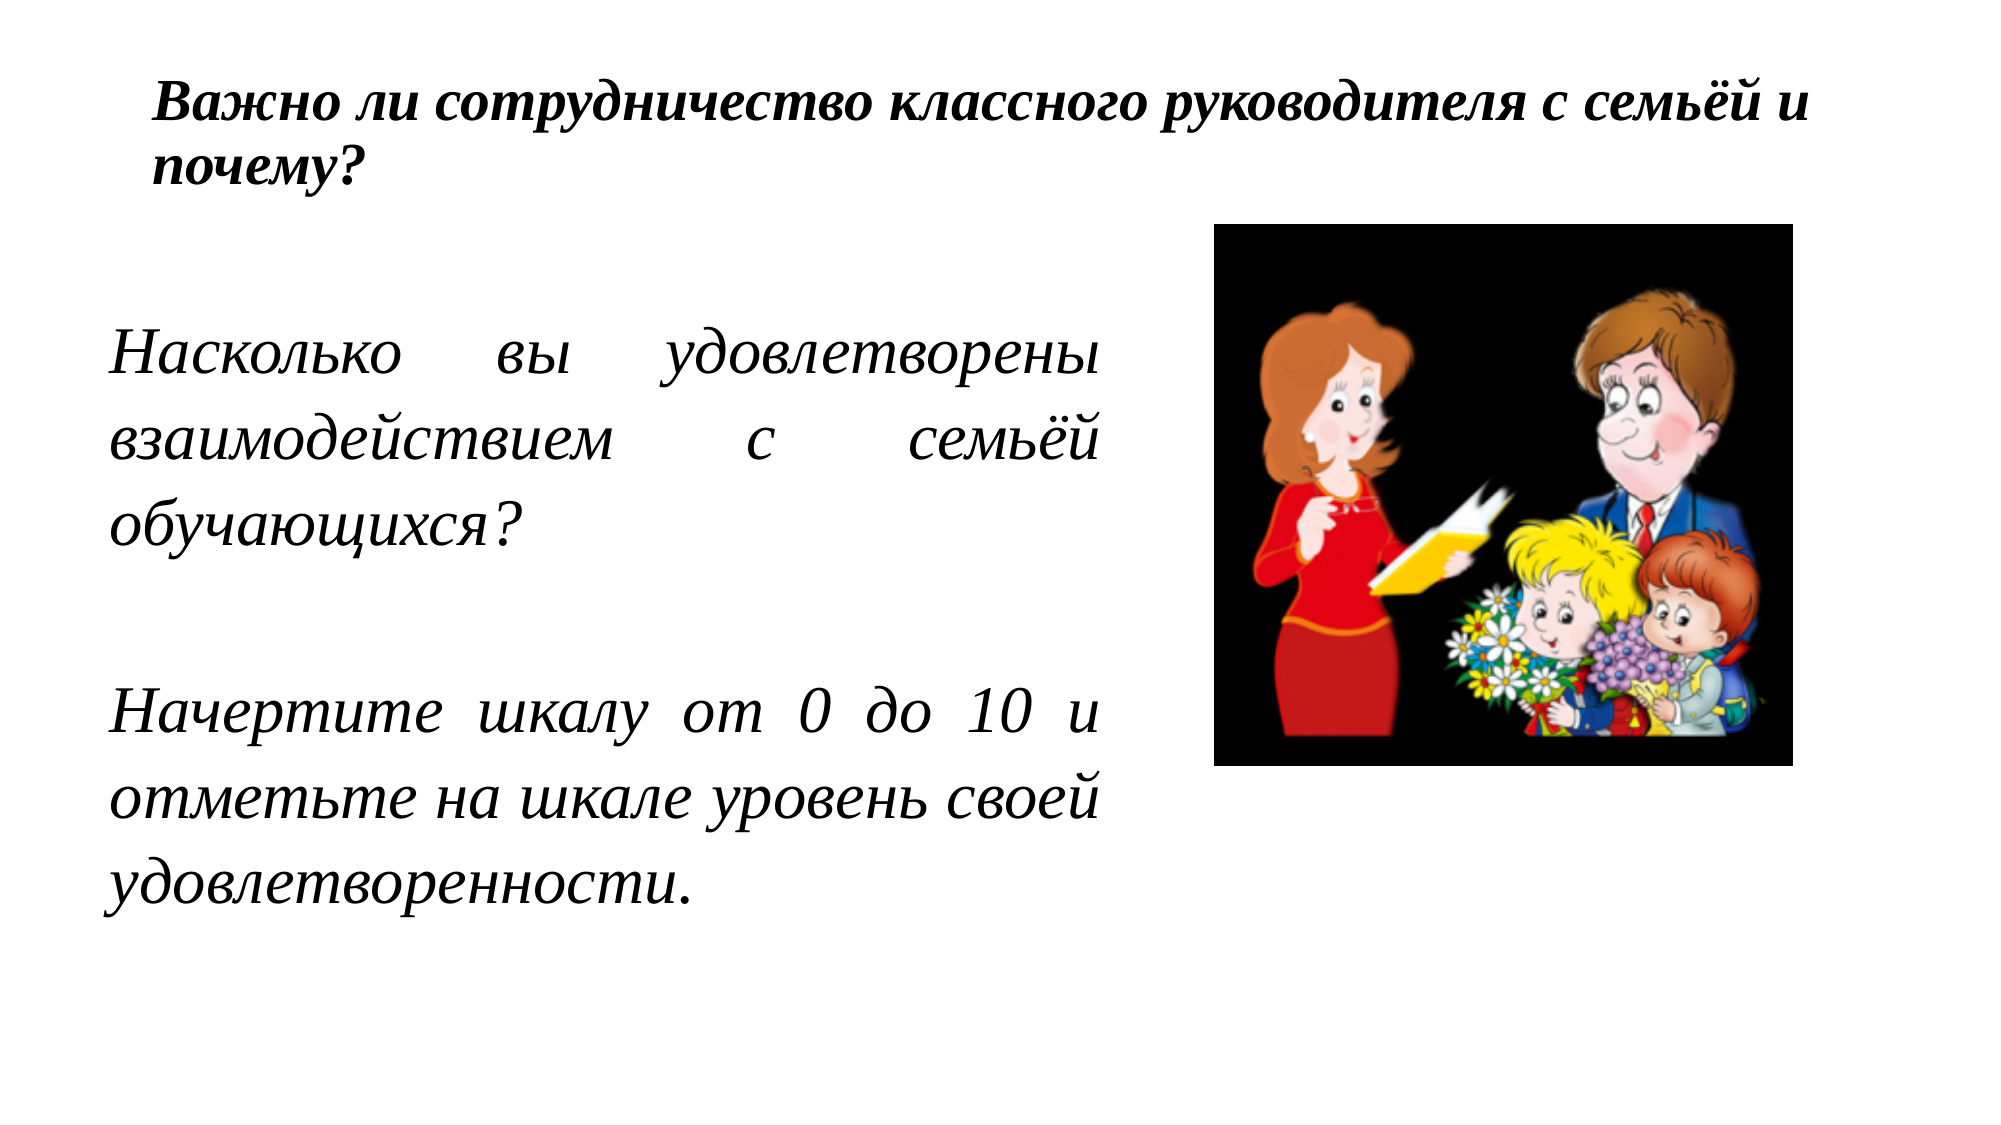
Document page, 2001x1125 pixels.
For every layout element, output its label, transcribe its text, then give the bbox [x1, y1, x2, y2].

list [1214, 224, 1793, 766]
title Важно ли сотрудничество классного руководителя с семьёй и почему? [137, 59, 1863, 278]
text_box Насколько вы удовлетворены взаимодействием с семьёй обучающихся? Начертите шкалу от 0 до 10 и отметьте на шкале уровень своей удовлетворенности. [19, 224, 1117, 925]
